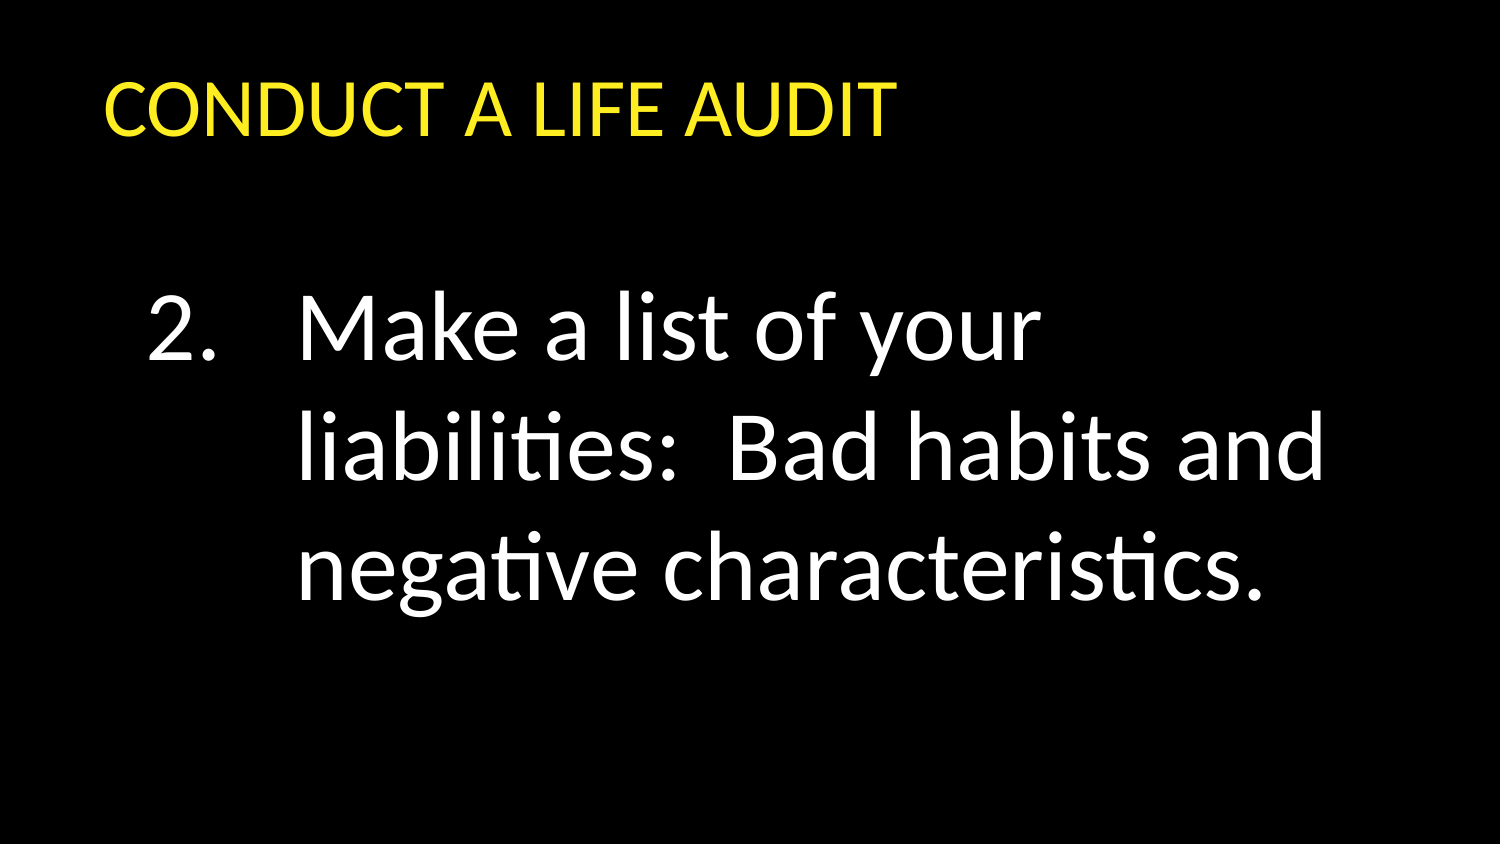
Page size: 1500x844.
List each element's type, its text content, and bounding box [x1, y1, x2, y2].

text_box Make a list of your liabilities: Bad habits and negative characteristics. [130, 253, 1466, 628]
text_box CONDUCT A LIFE AUDIT [88, 46, 1011, 161]
